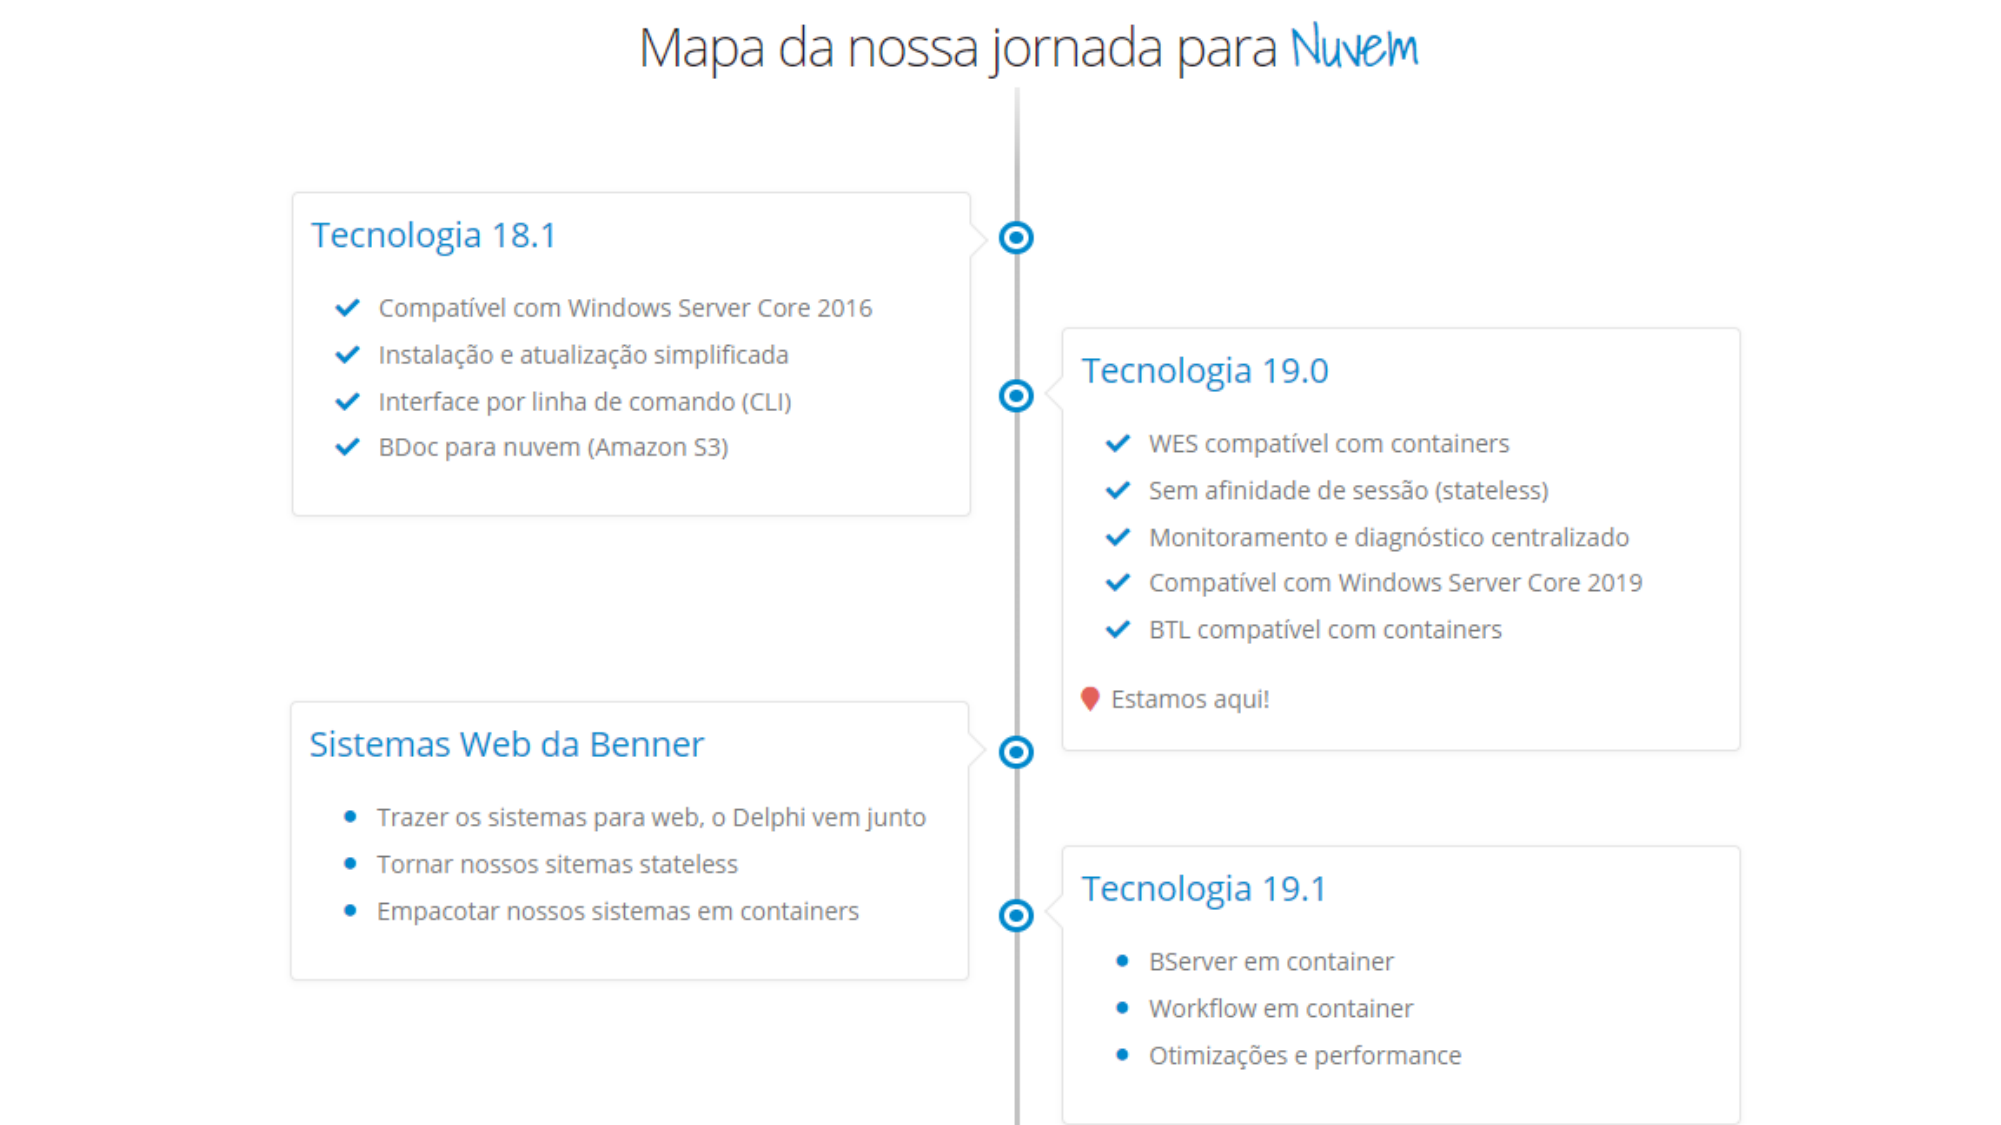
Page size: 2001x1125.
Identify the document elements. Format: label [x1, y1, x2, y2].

picture [266, 0, 1771, 1125]
